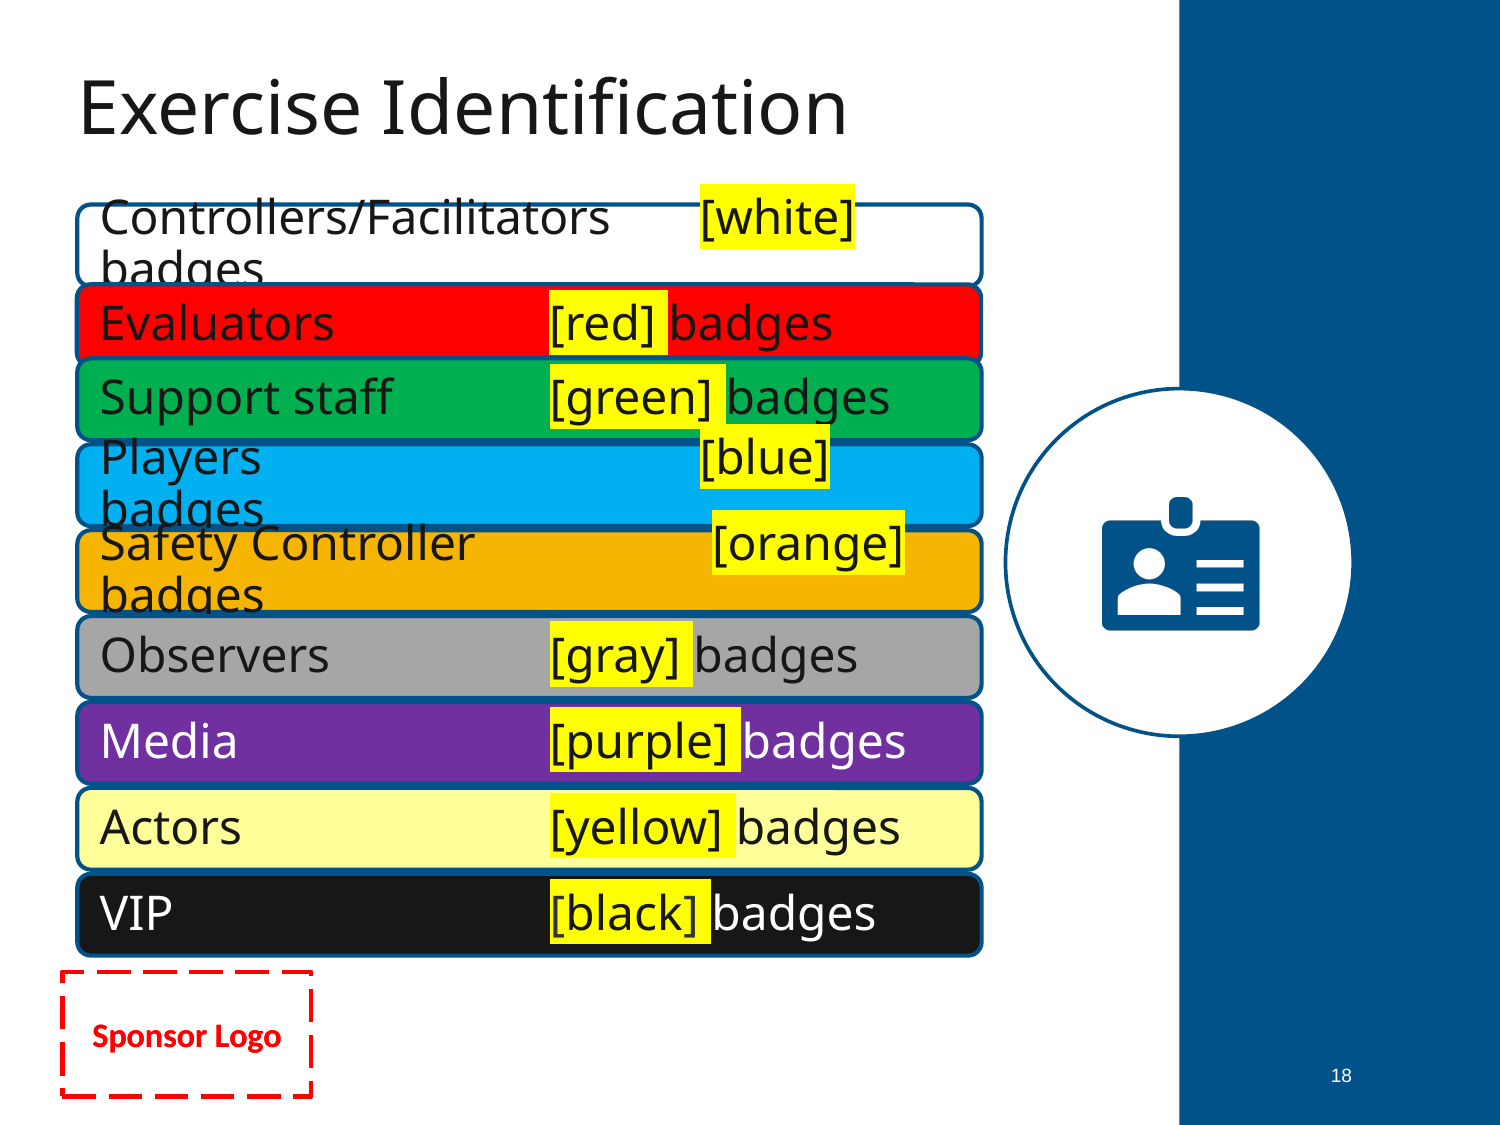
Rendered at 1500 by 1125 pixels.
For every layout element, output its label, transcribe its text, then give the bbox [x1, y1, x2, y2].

text_box [1177, 0, 1500, 1125]
text_box [1003, 386, 1356, 739]
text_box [76, 185, 983, 956]
title Exercise Identification [62, 23, 982, 187]
picture [1086, 469, 1275, 658]
slide_number 18 [1242, 1052, 1368, 1098]
